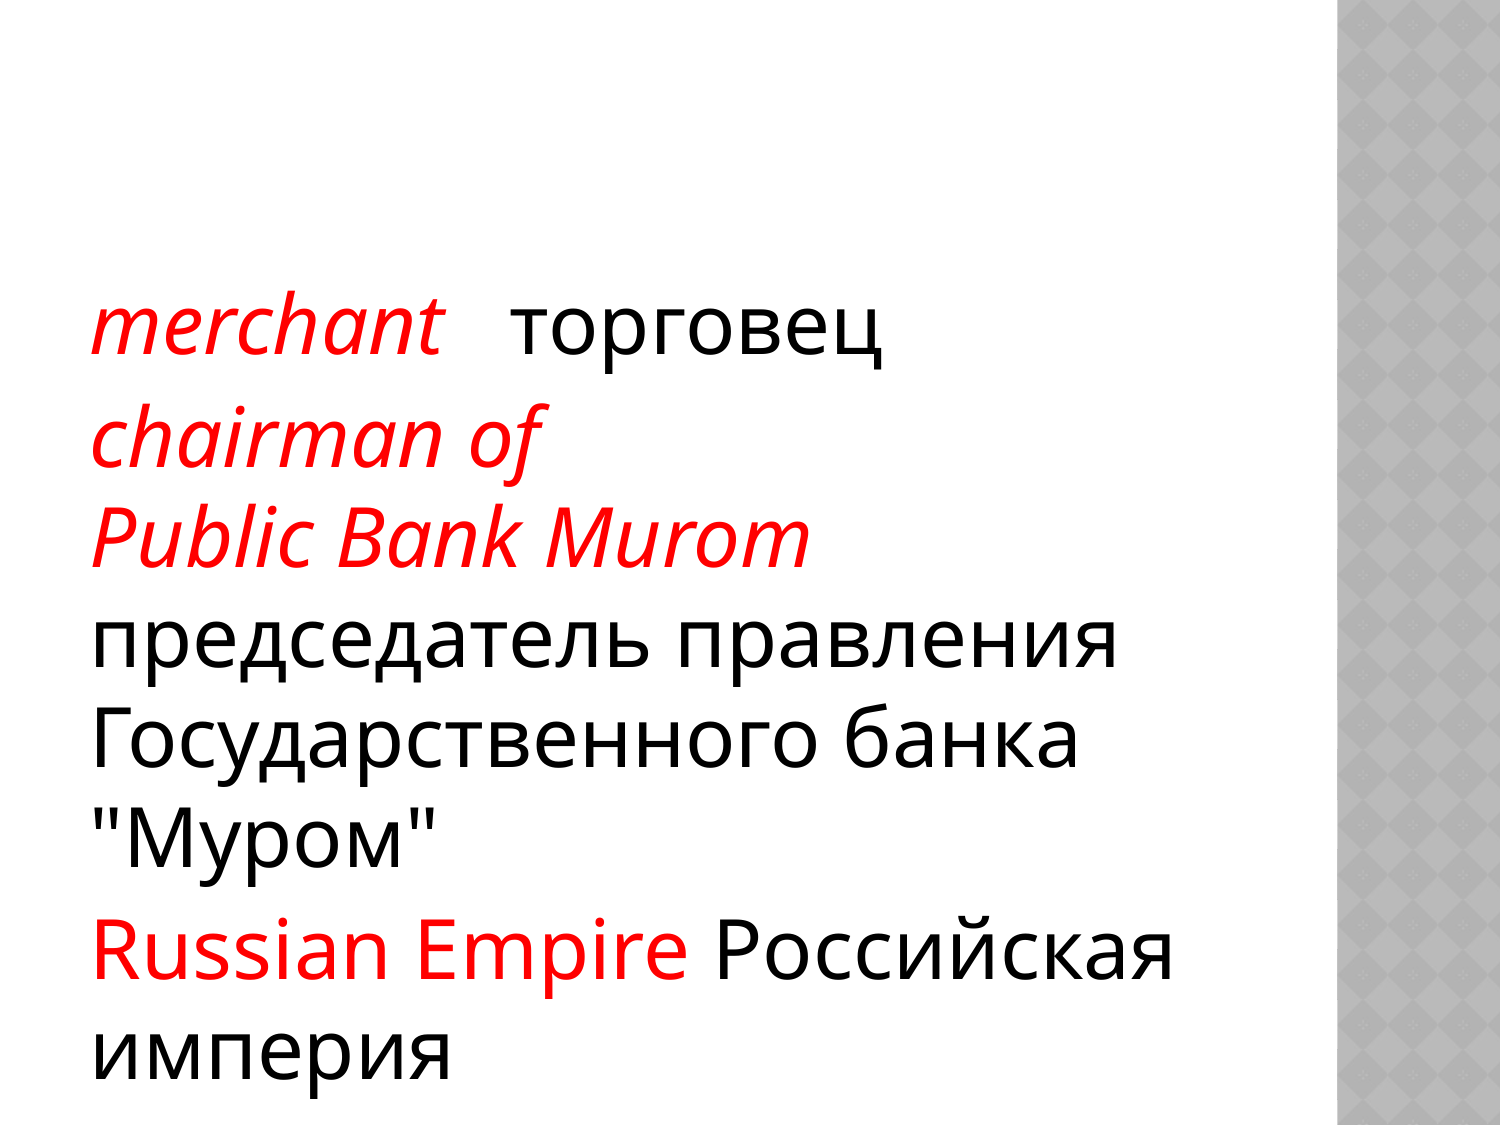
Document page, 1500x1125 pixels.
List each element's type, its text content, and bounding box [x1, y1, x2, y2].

list merchant торговец chairman of Public Bank Murom председатель правления Государственного банка "Муром" Russian Empire Российская империя [75, 264, 1263, 1059]
